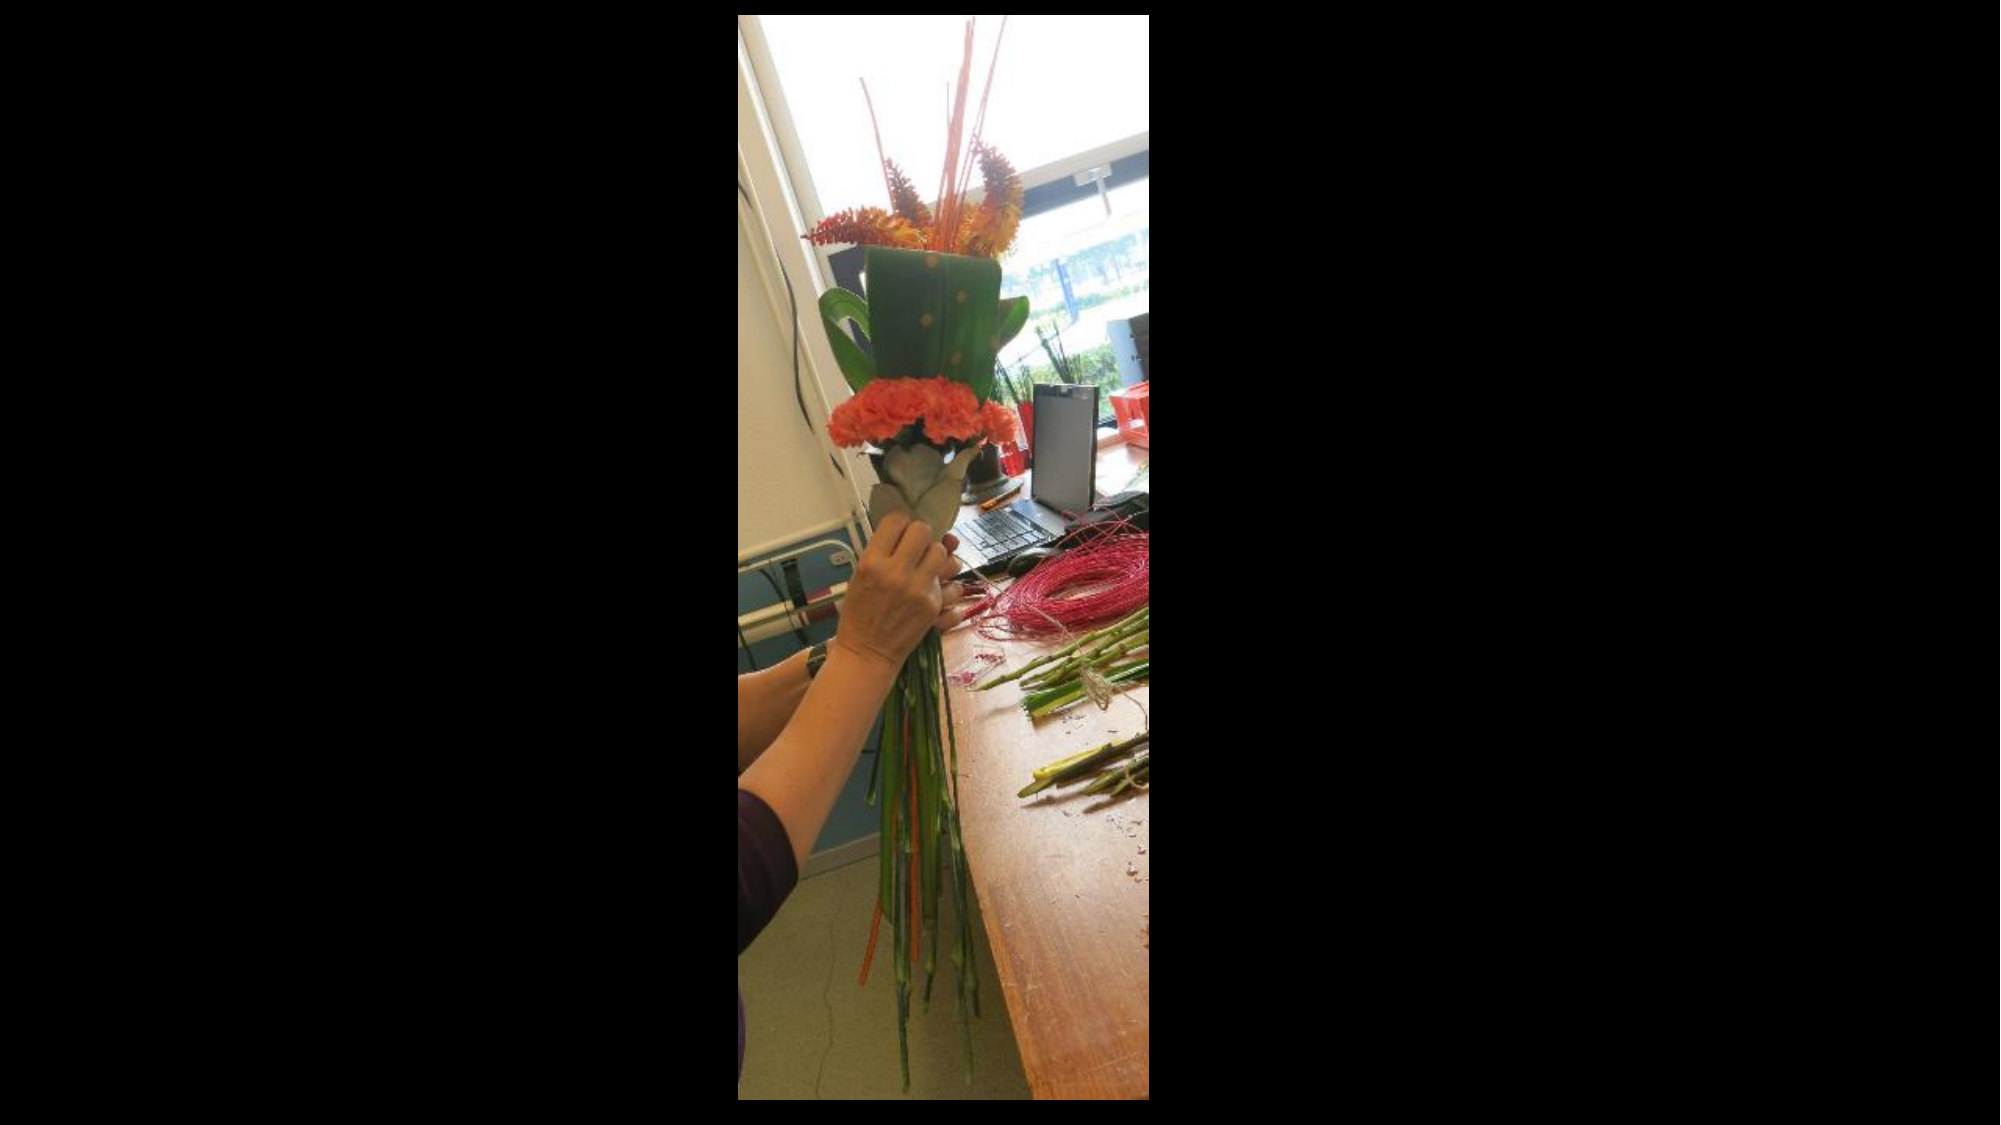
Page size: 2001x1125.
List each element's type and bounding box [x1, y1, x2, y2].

picture [737, 15, 1149, 1100]
